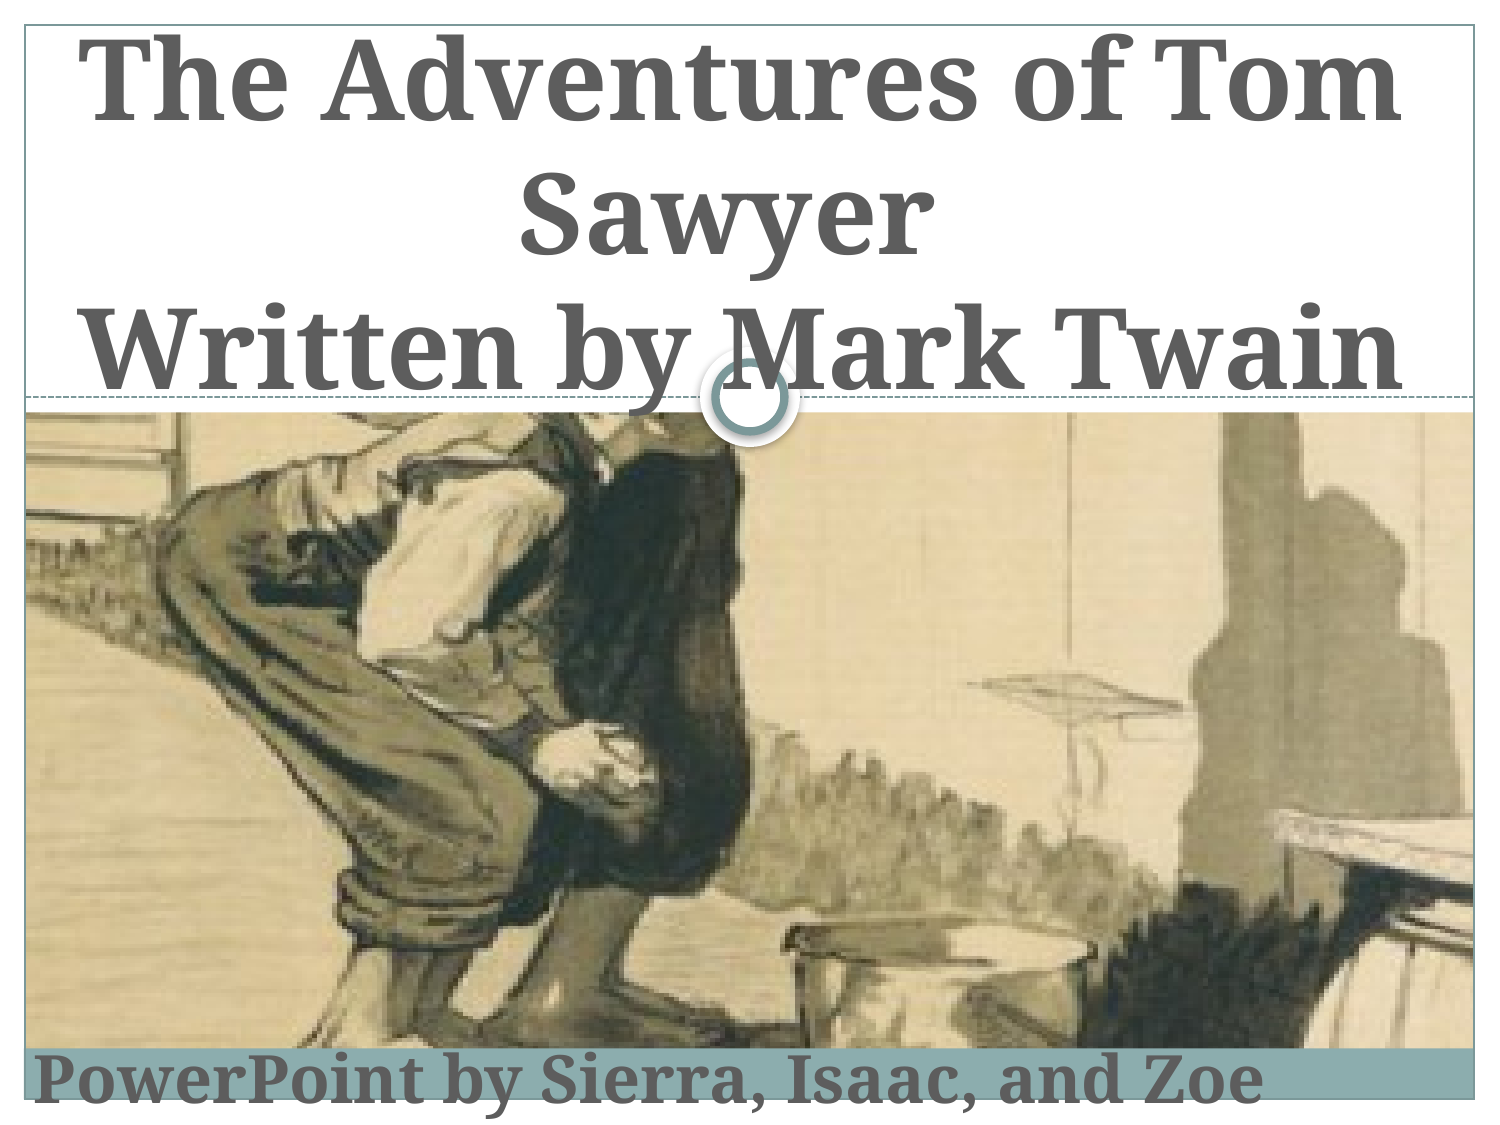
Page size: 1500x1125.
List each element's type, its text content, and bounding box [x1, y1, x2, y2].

picture [26, 420, 1473, 1048]
text_box The Adventures of Tom Sawyer Written by Mark Twain [0, 0, 1500, 420]
text_box PowerPoint by Sierra, Isaac, and Zoe [0, 1029, 1400, 1124]
